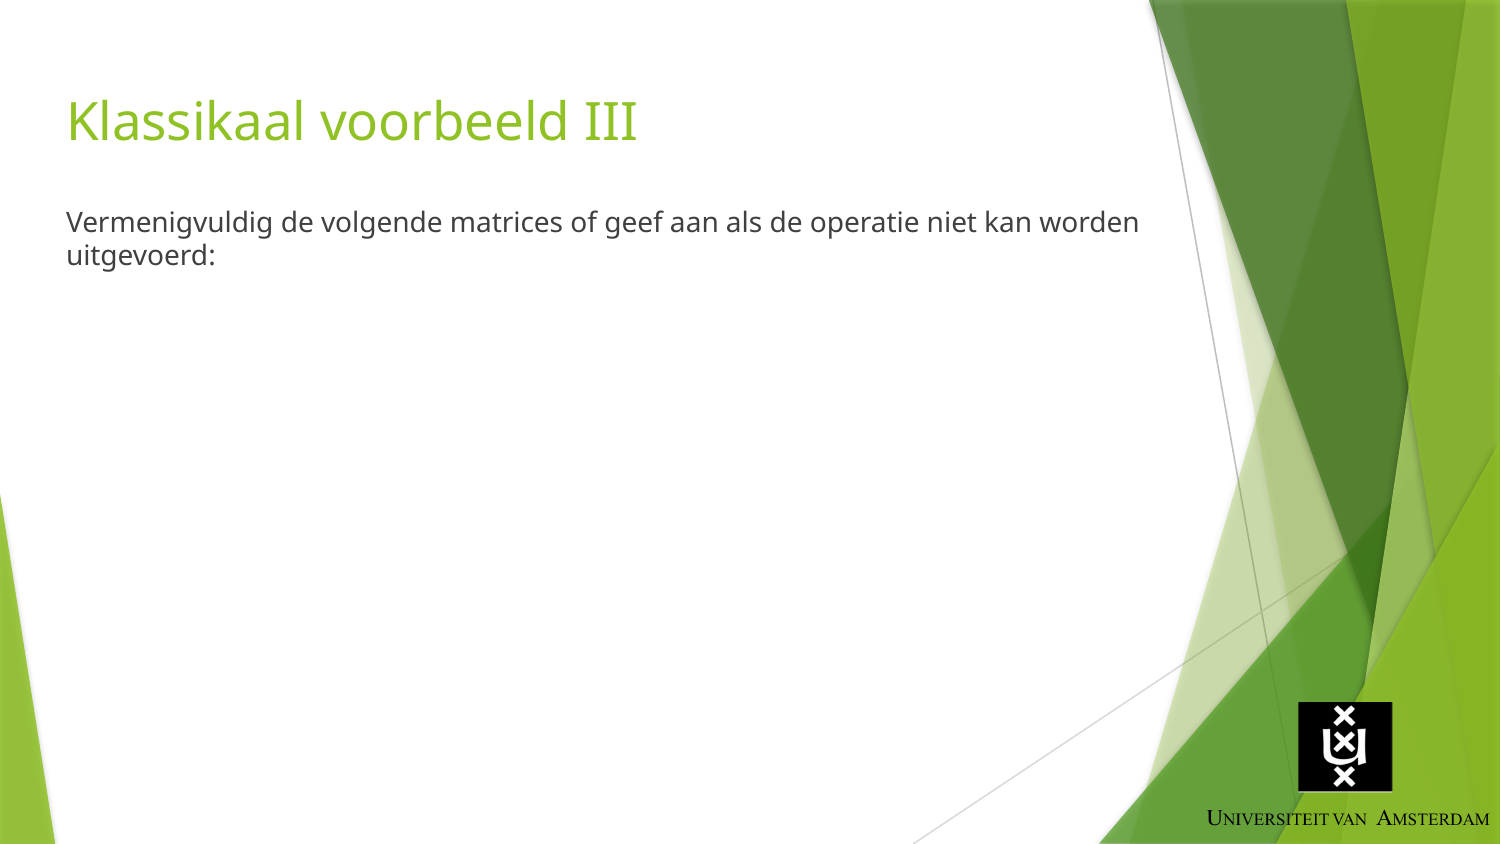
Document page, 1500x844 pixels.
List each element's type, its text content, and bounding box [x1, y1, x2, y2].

title Klassikaal voorbeeld III [51, 72, 1449, 167]
picture [1192, 701, 1500, 844]
